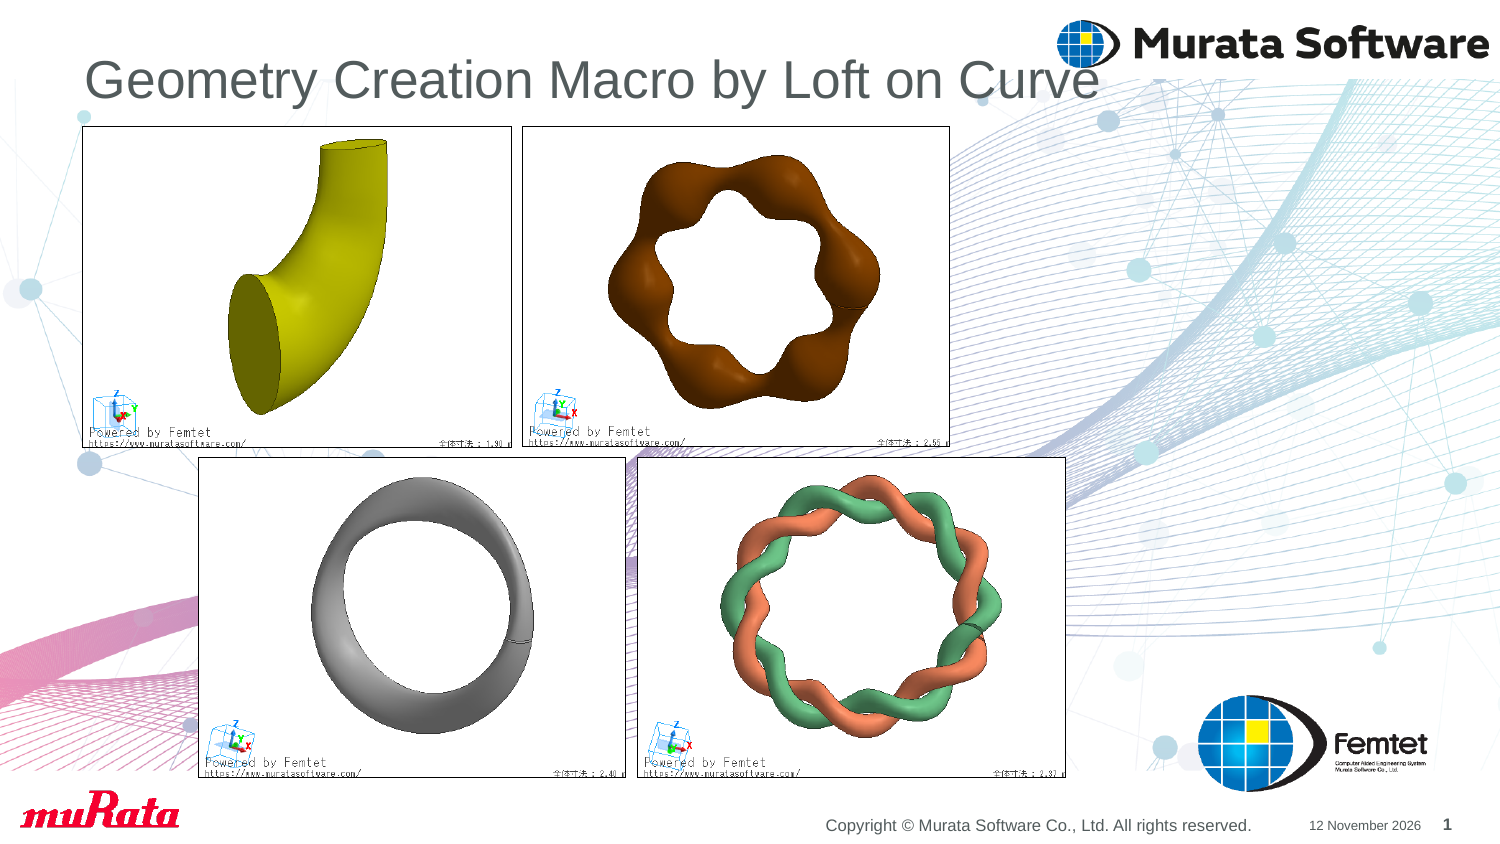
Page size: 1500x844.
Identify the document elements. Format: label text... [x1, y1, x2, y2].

picture [0, 79, 1500, 844]
title Geometry Creation Macro by Loft on Curve [84, 25, 1160, 141]
picture [1057, 20, 1489, 68]
